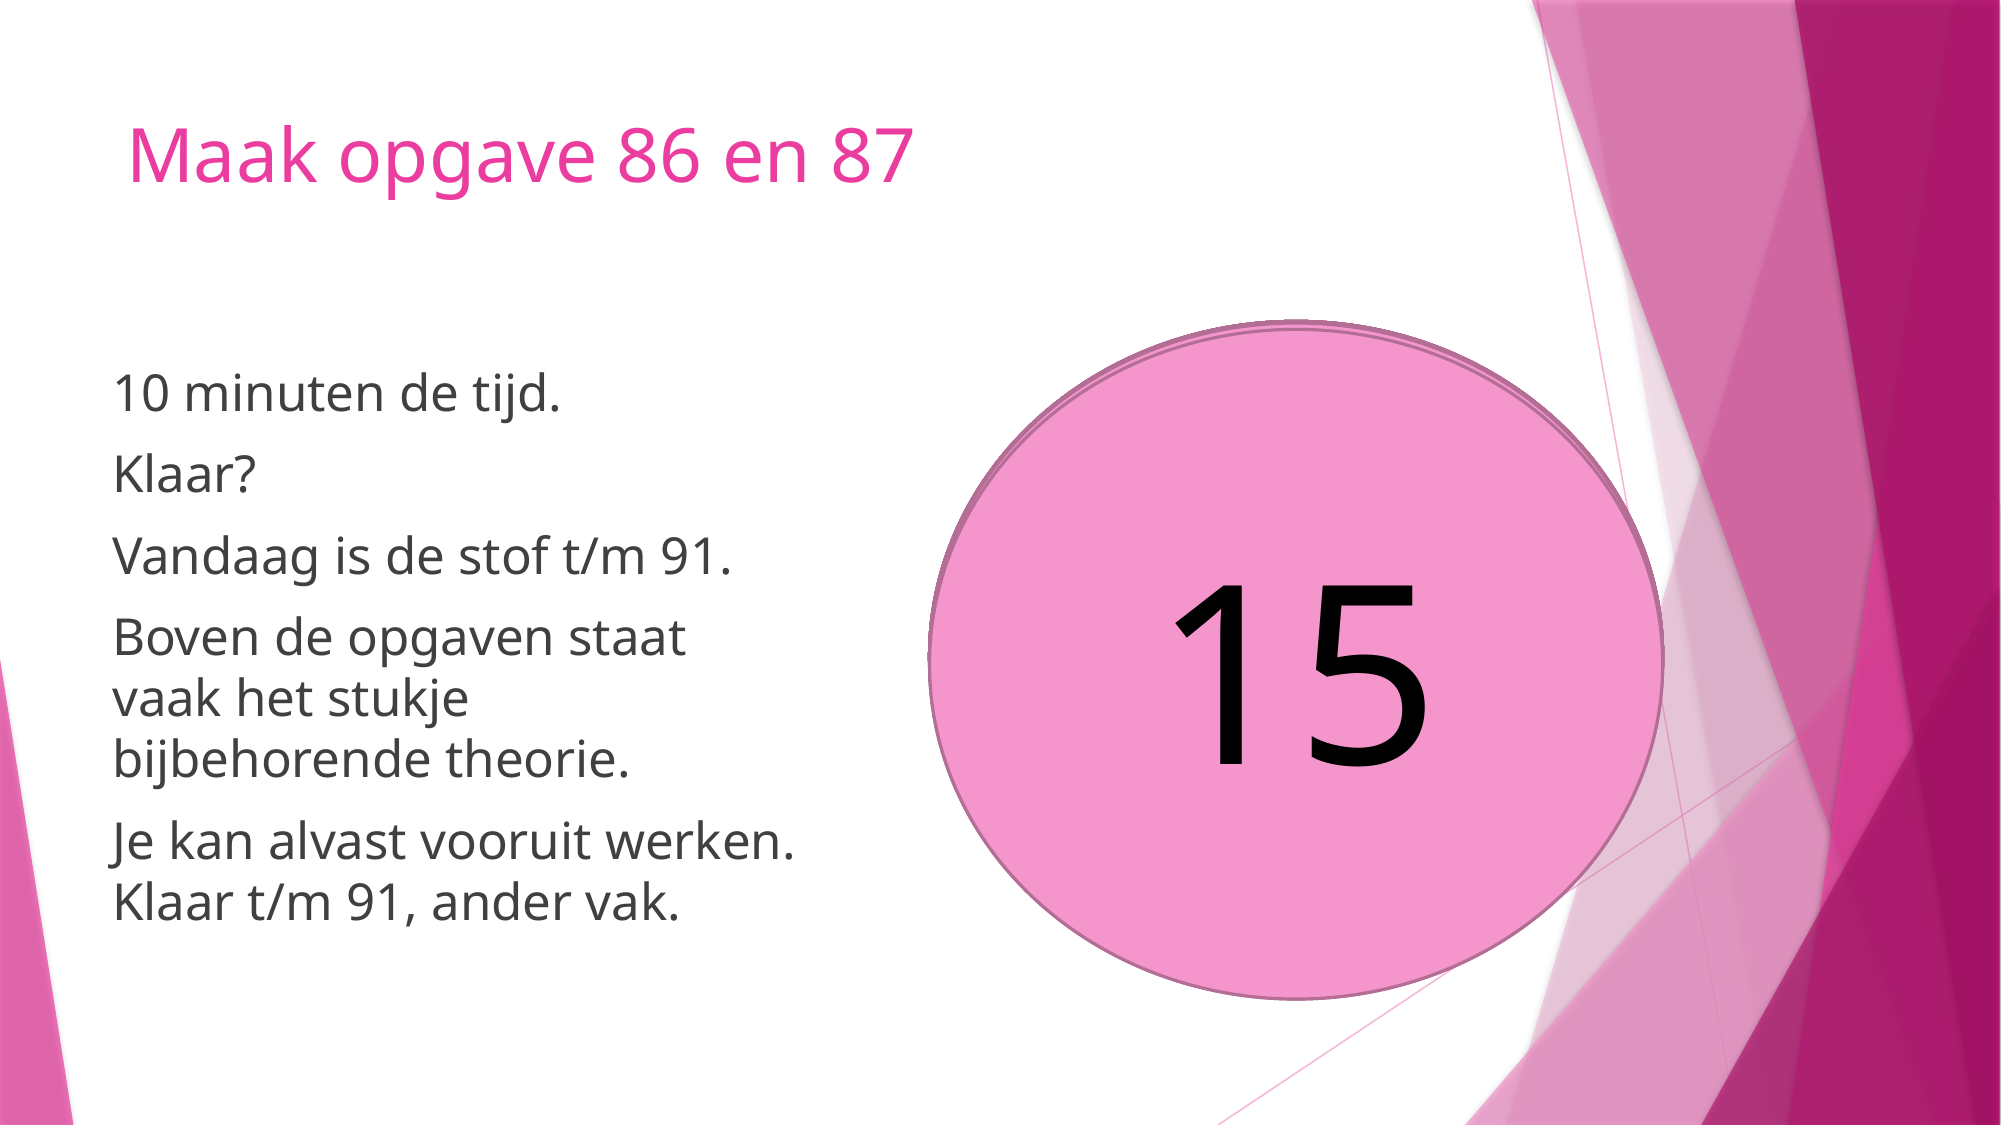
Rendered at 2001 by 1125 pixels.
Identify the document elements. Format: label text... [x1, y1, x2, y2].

text_box 14 [930, 321, 1662, 621]
list 10 minuten de tijd. Klaar? Vandaag is de stof t/m 91. Boven de opgaven staat vaak het stukje bijbehorende theorie. Je kan alvast vooruit werken. Klaar t/m 91, ander vak. [97, 352, 817, 960]
text_box 15 [927, 327, 1665, 1001]
title Maak opgave 86 en 87 [111, 99, 1522, 317]
